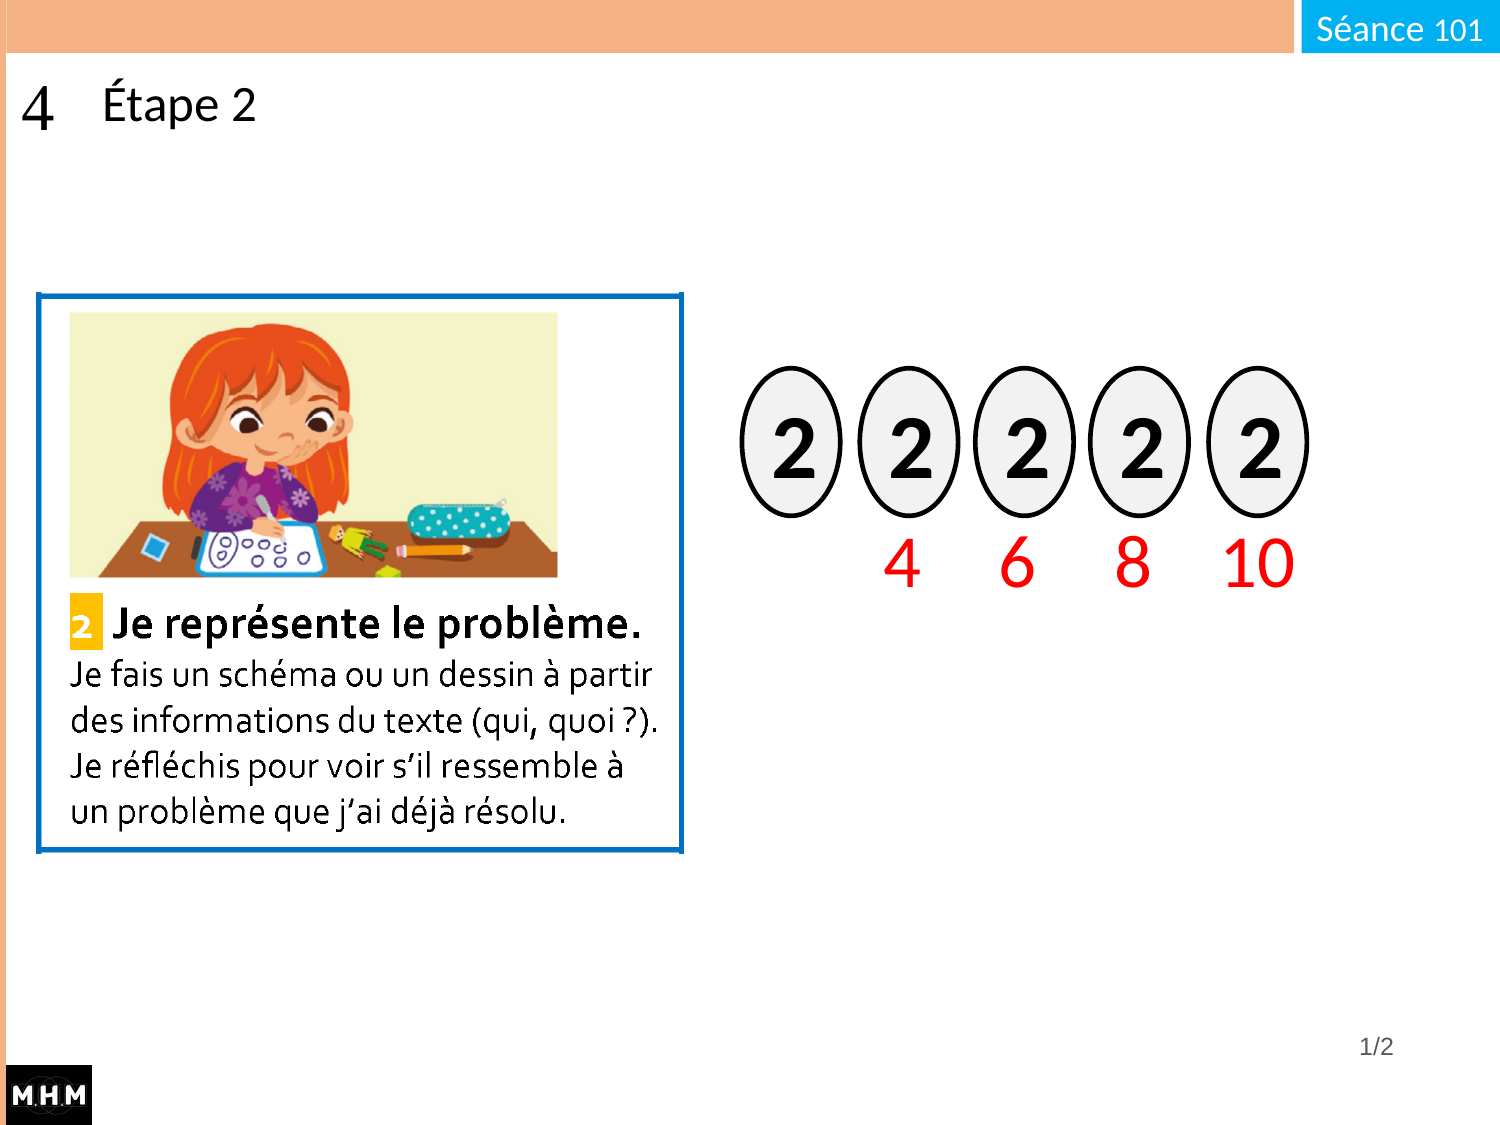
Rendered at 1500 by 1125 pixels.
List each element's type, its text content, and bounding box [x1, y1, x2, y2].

text_box 2 [1207, 367, 1308, 504]
title Étape 2 [87, 32, 1382, 140]
text_box 6 [984, 504, 1040, 610]
text_box 2 [858, 367, 960, 513]
text_box 4 [869, 504, 925, 610]
text_box 2 [974, 367, 1075, 514]
text_box 8 [1099, 504, 1156, 610]
picture [6, 1065, 92, 1125]
text_box 2 [1089, 367, 1190, 513]
text_box 10 [1205, 504, 1320, 610]
picture [34, 292, 685, 854]
text_box 1/2 [1339, 1022, 1414, 1068]
text_box 2 [740, 367, 842, 517]
